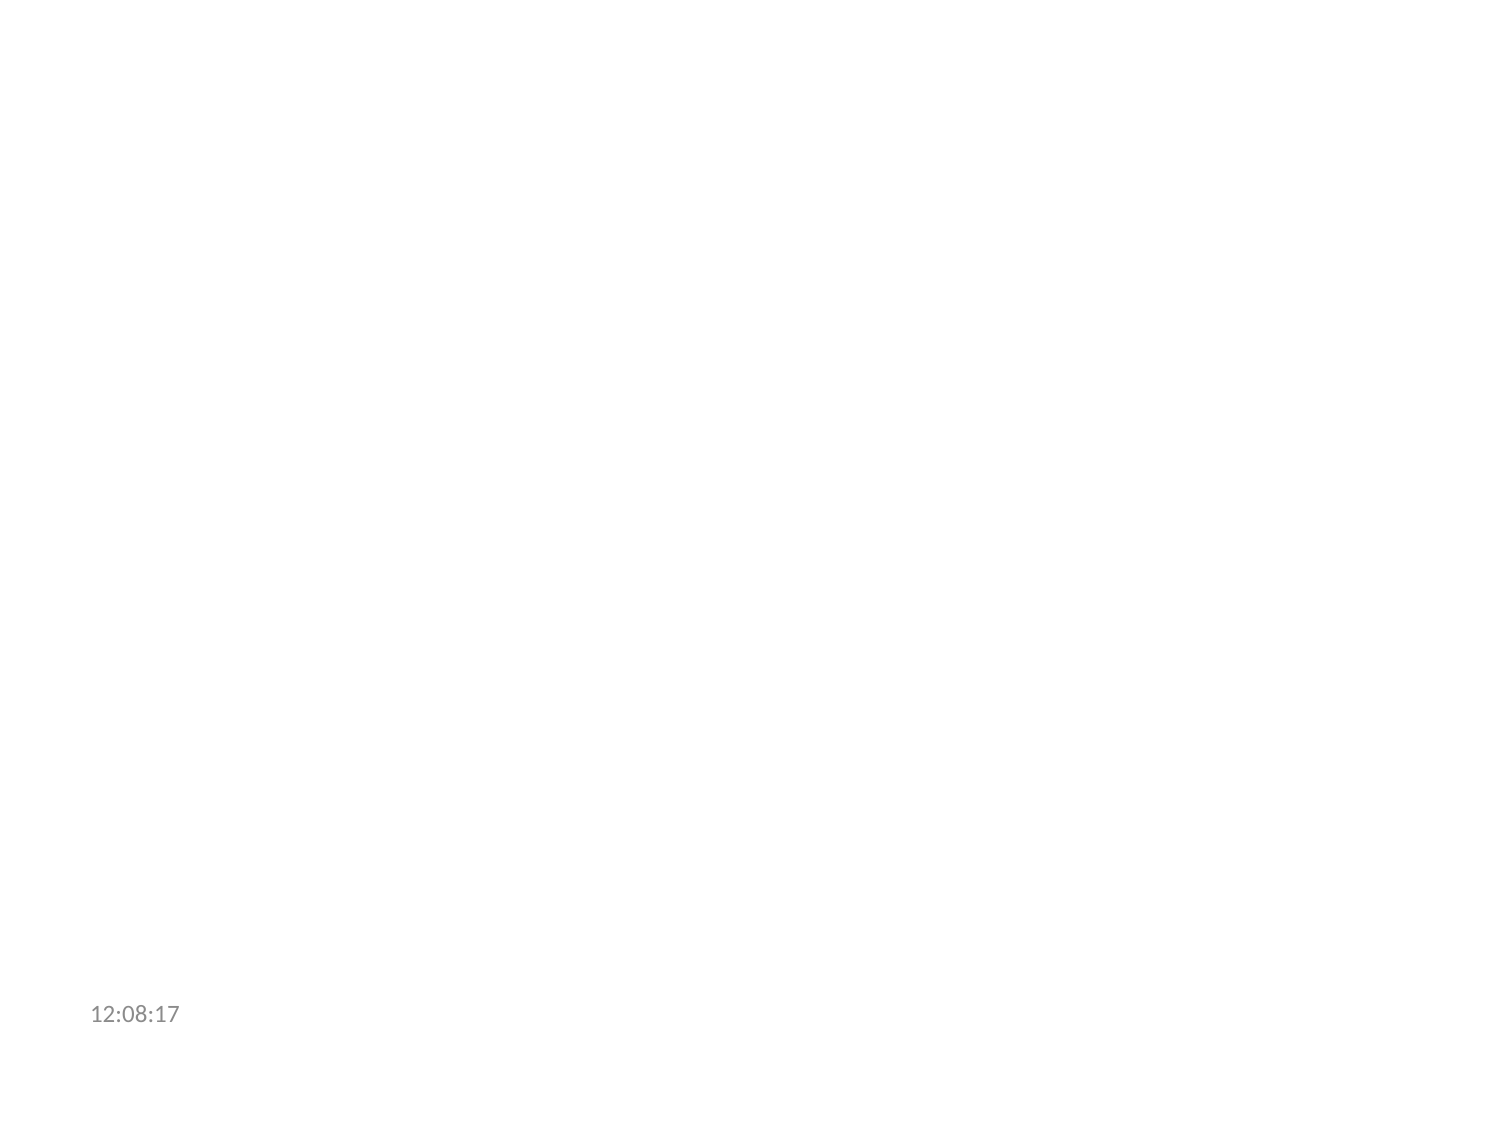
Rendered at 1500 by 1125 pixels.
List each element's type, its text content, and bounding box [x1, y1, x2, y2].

text_box 15:35:09 [75, 982, 425, 1043]
